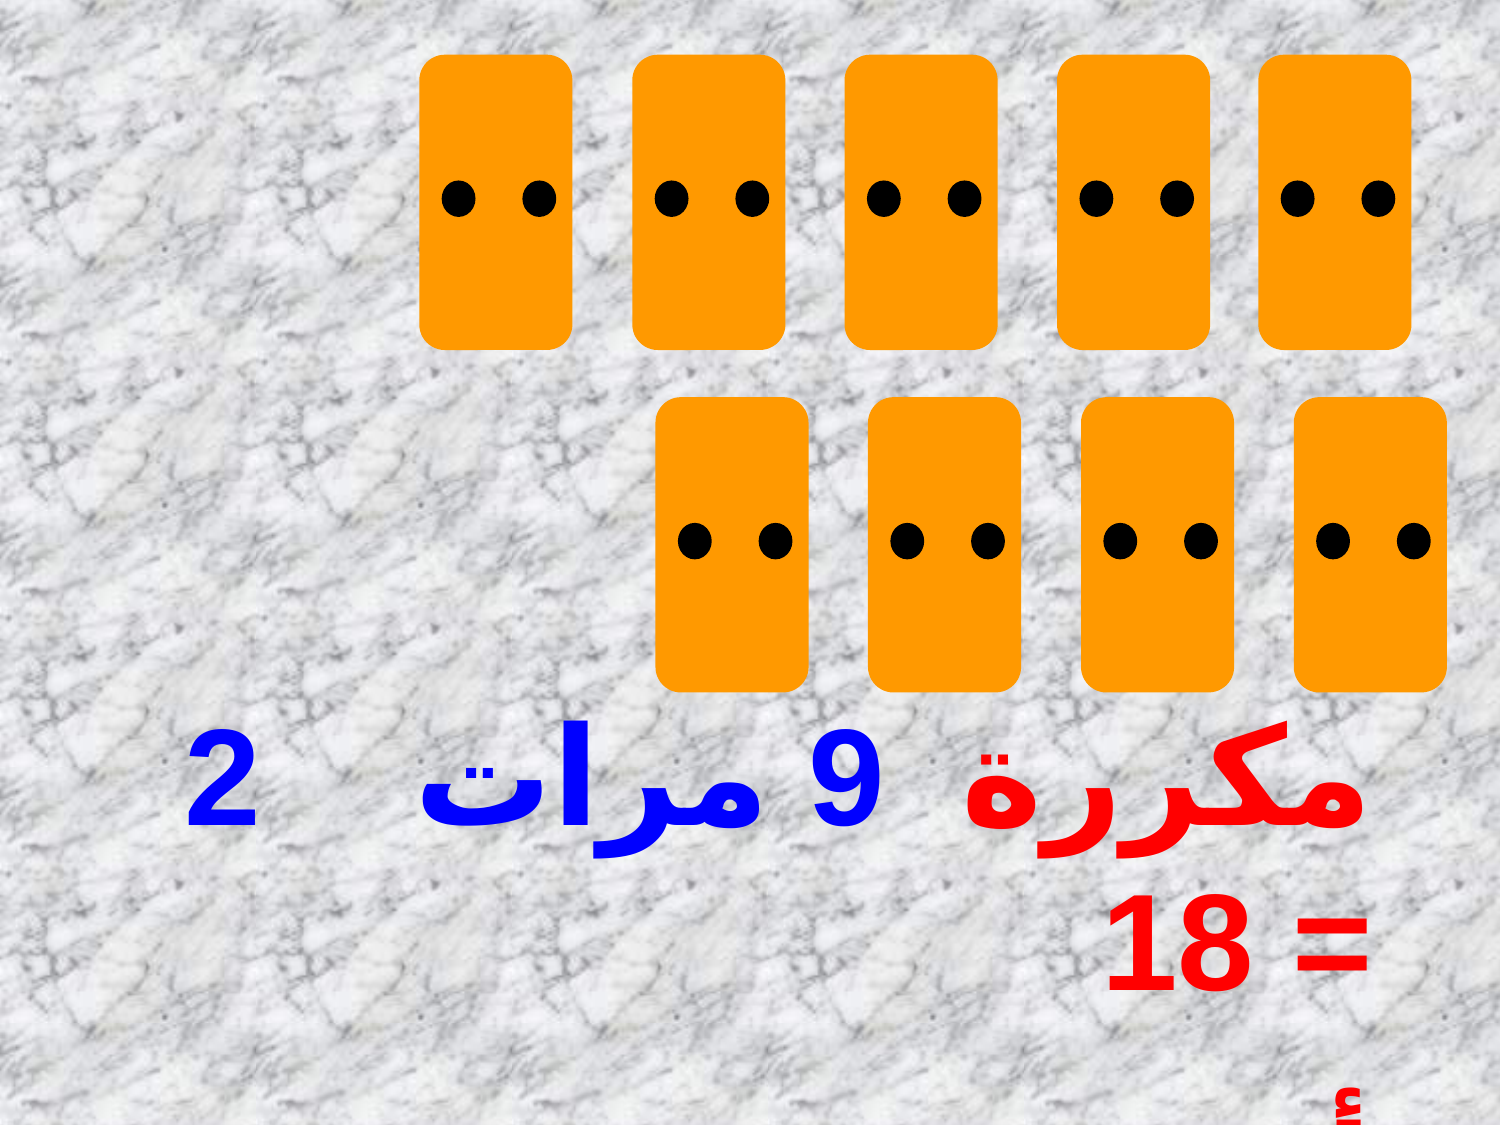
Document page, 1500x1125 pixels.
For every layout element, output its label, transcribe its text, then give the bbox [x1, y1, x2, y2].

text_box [844, 54, 998, 350]
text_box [1056, 54, 1211, 350]
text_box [1258, 54, 1412, 350]
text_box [419, 54, 573, 350]
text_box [1293, 397, 1447, 693]
text_box 2 مكررة 9 مرات = 18 أي : 2 × 9 = 18 [100, 680, 1388, 1125]
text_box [655, 397, 809, 693]
picture [0, 0, 1500, 1125]
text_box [632, 54, 786, 350]
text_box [867, 397, 1022, 693]
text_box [1080, 397, 1235, 693]
